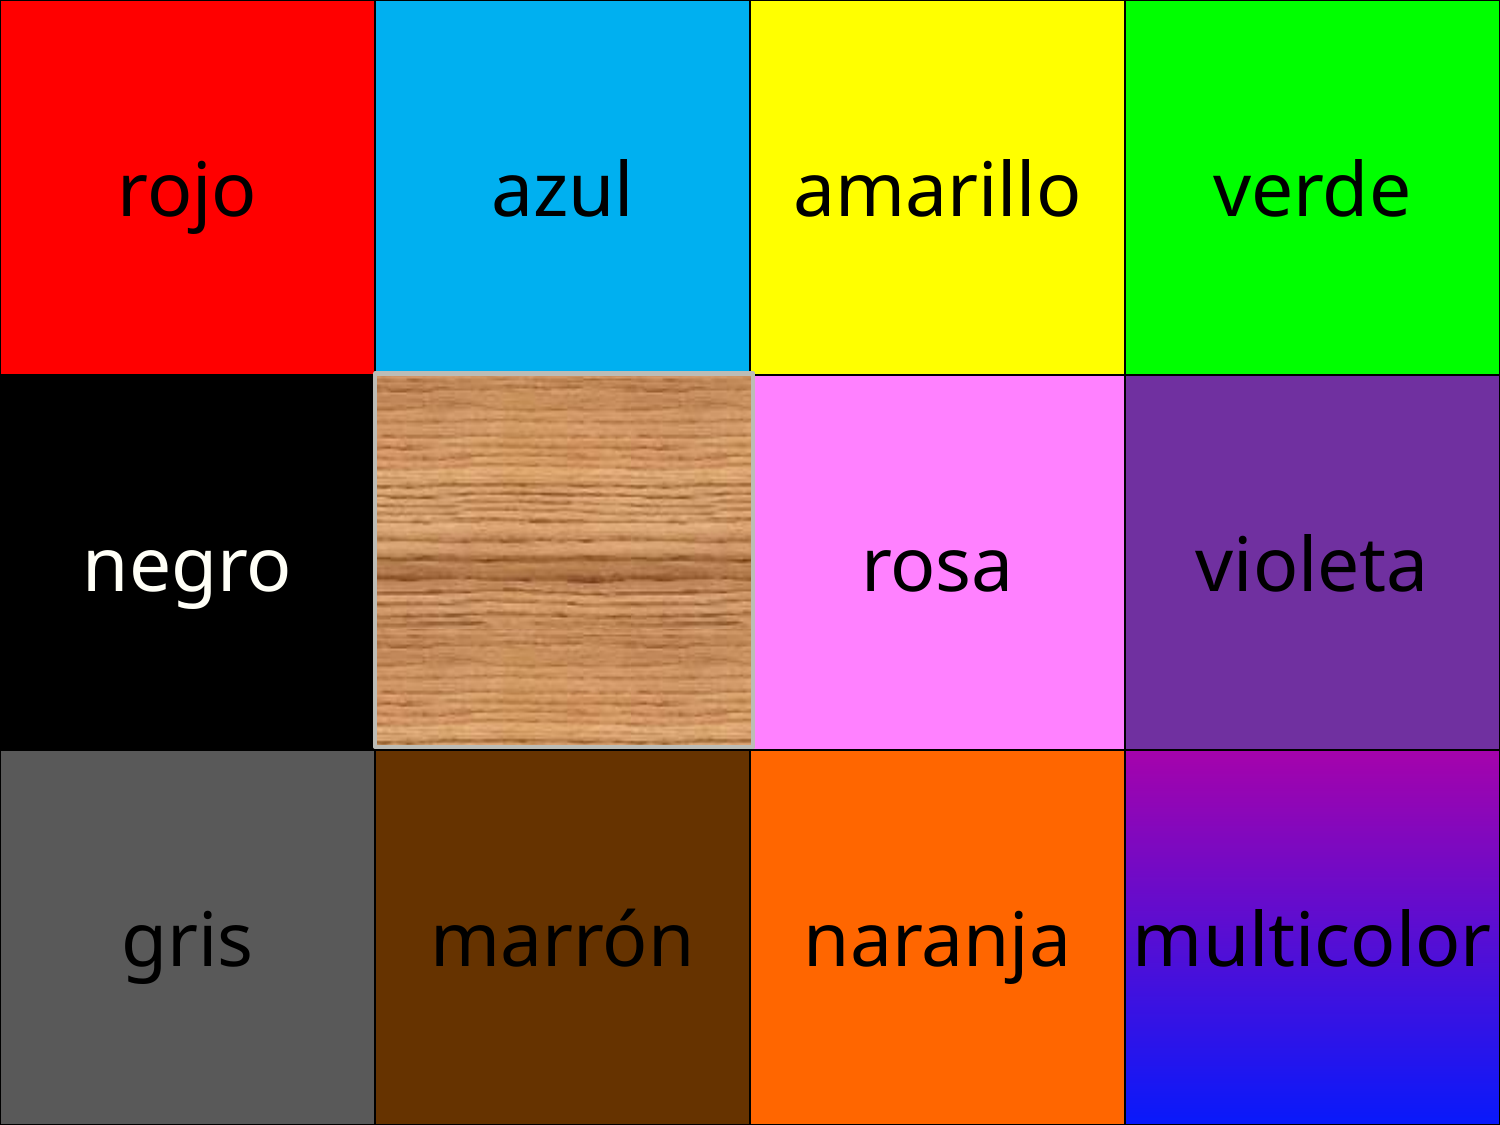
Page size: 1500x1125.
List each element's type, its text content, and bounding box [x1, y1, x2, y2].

table_cell multicolor [1126, 751, 1499, 1124]
table_header azul [376, 1, 749, 371]
table_cell naranja [751, 751, 1124, 1124]
table_cell rosa [755, 376, 1124, 749]
text_box [373, 371, 755, 749]
table_header amarillo [751, 1, 1124, 374]
table_header verde [1126, 1, 1499, 374]
table_cell gris [1, 751, 374, 1124]
table_cell marrón [376, 751, 749, 1124]
table_header rojo [1, 1, 374, 374]
table_cell violeta [1126, 376, 1499, 749]
table_cell negro [1, 376, 373, 749]
